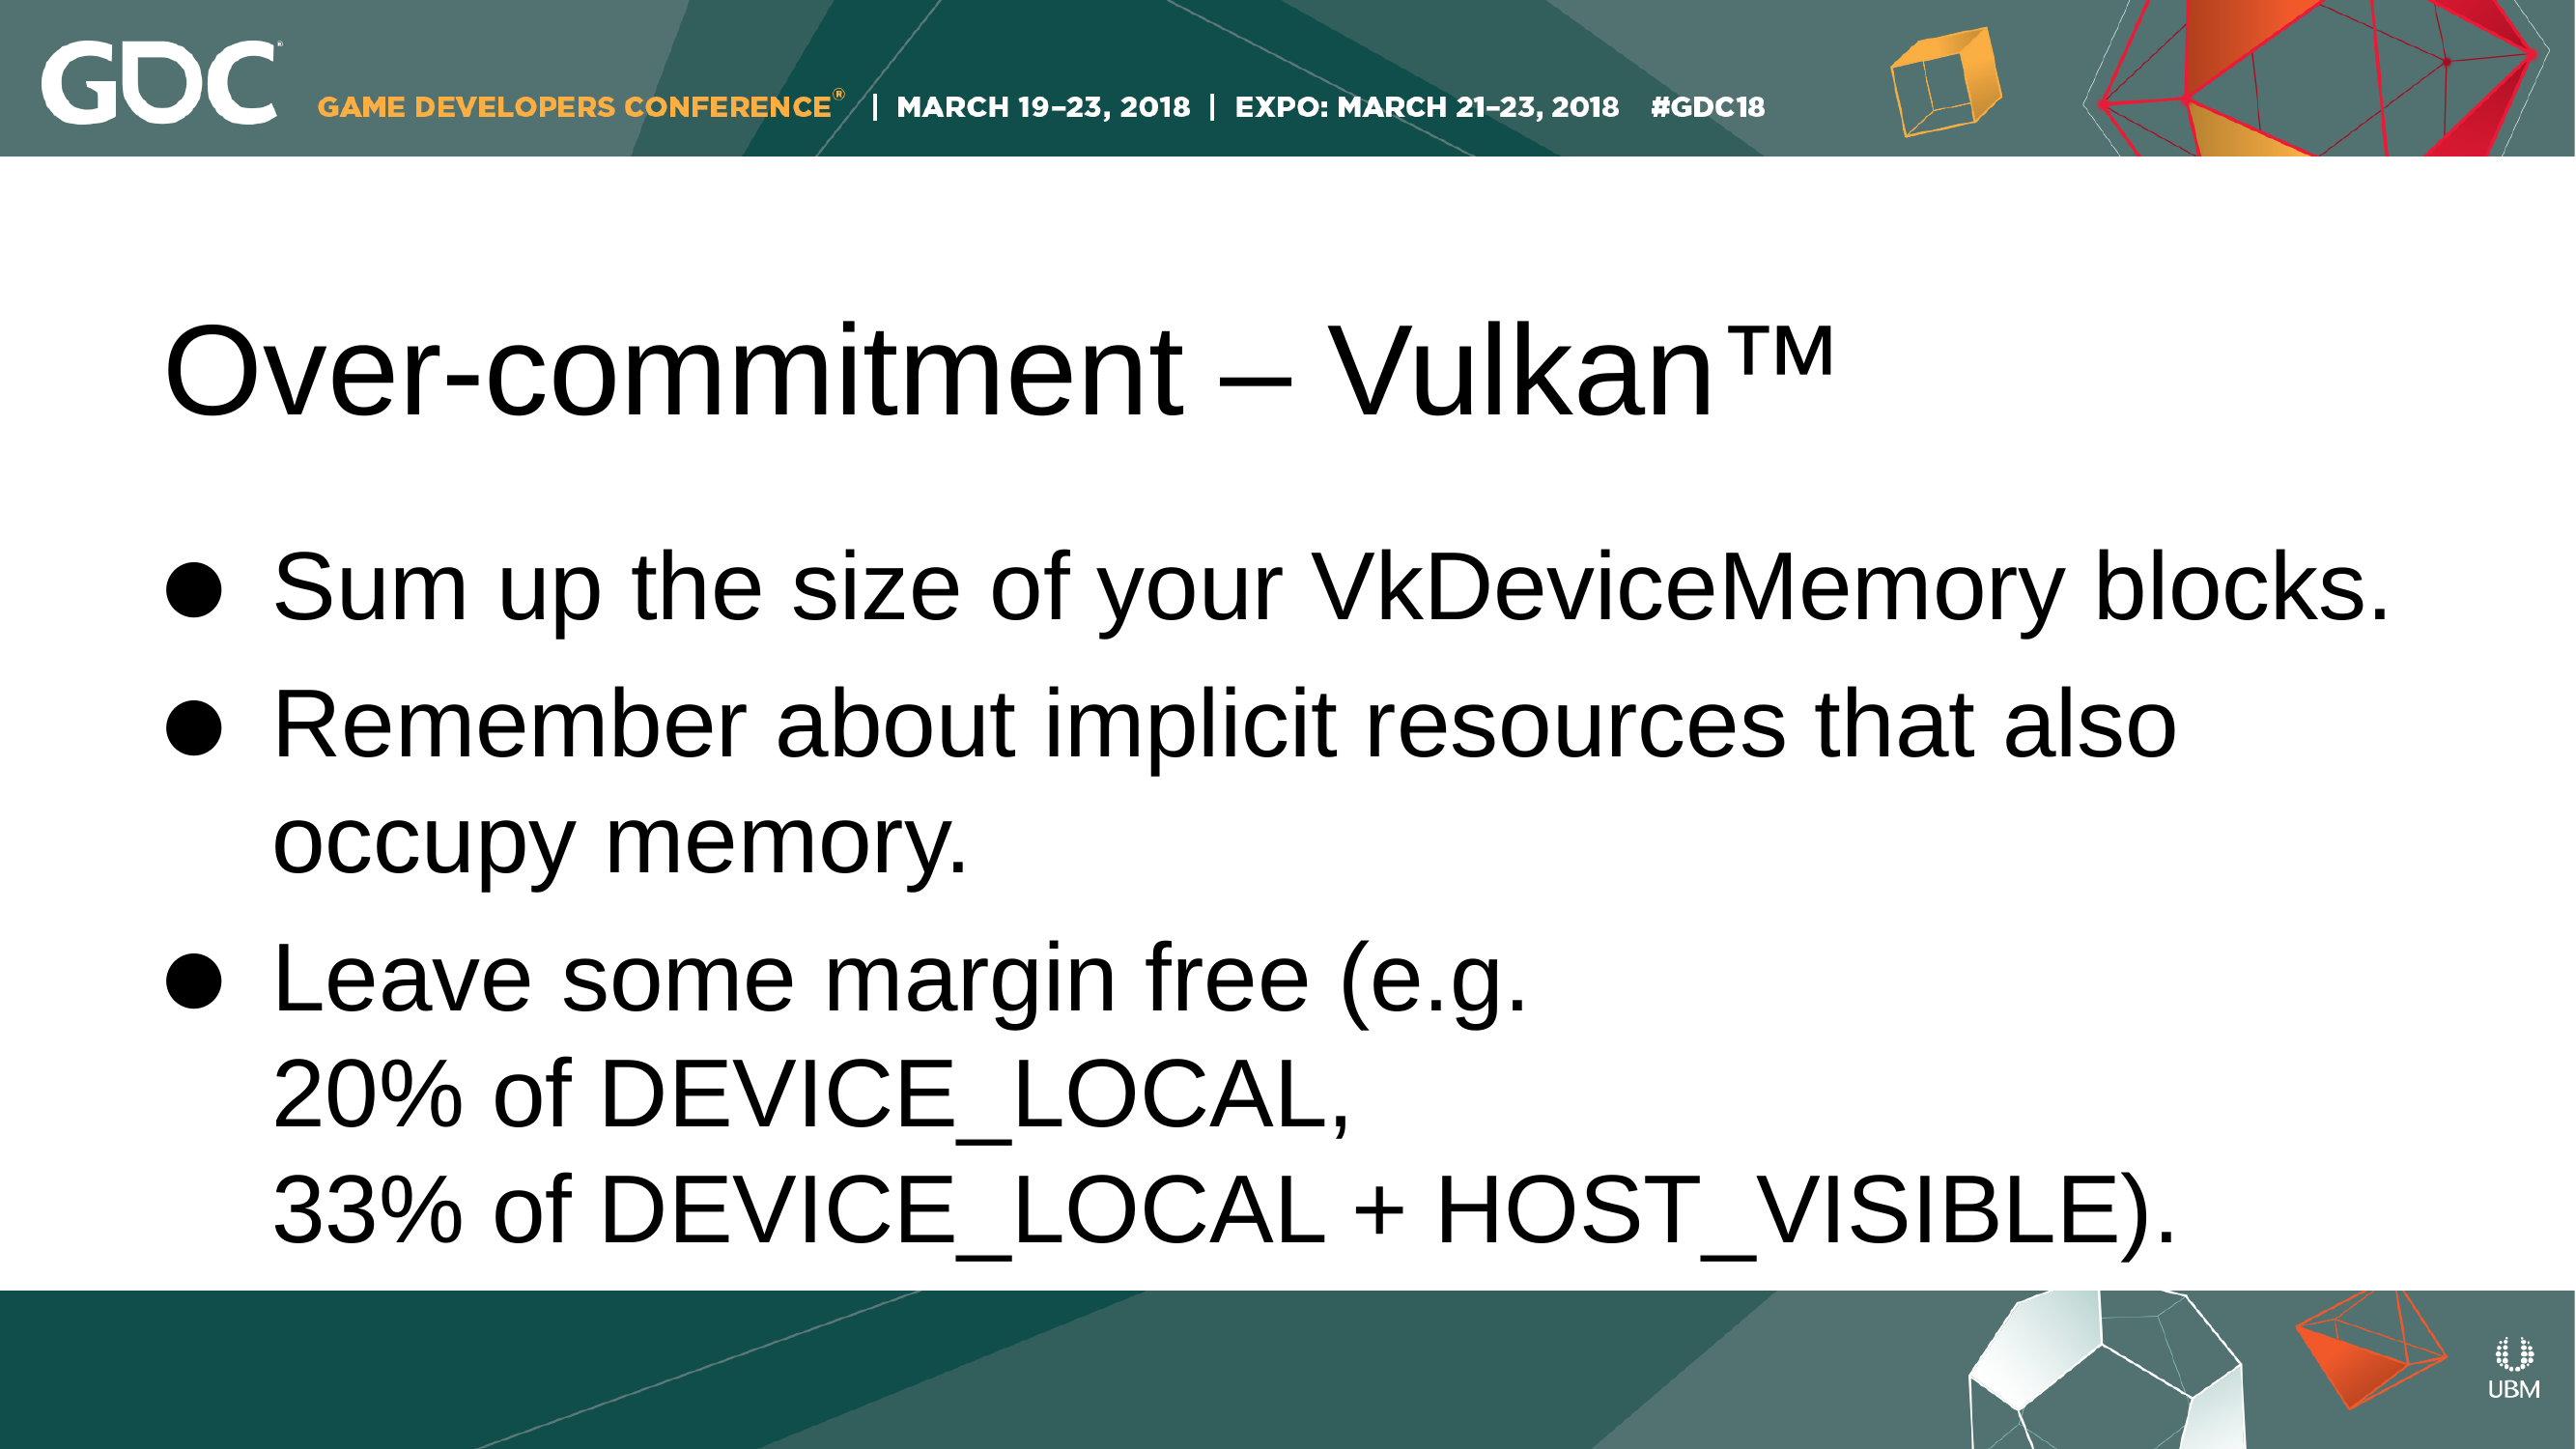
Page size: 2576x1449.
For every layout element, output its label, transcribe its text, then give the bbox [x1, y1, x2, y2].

picture [0, 0, 2575, 1449]
title Over-commitment – Vulkan™ [150, 272, 2426, 495]
list Sum up the size of your VkDeviceMemory blocks. Remember about implicit resources that also occupy memory. Leave some margin free (e.g. 20% of DEVICE_LOCAL, 33% of DEVICE_LOCAL + HOST_VISIBLE). [150, 509, 2426, 1284]
